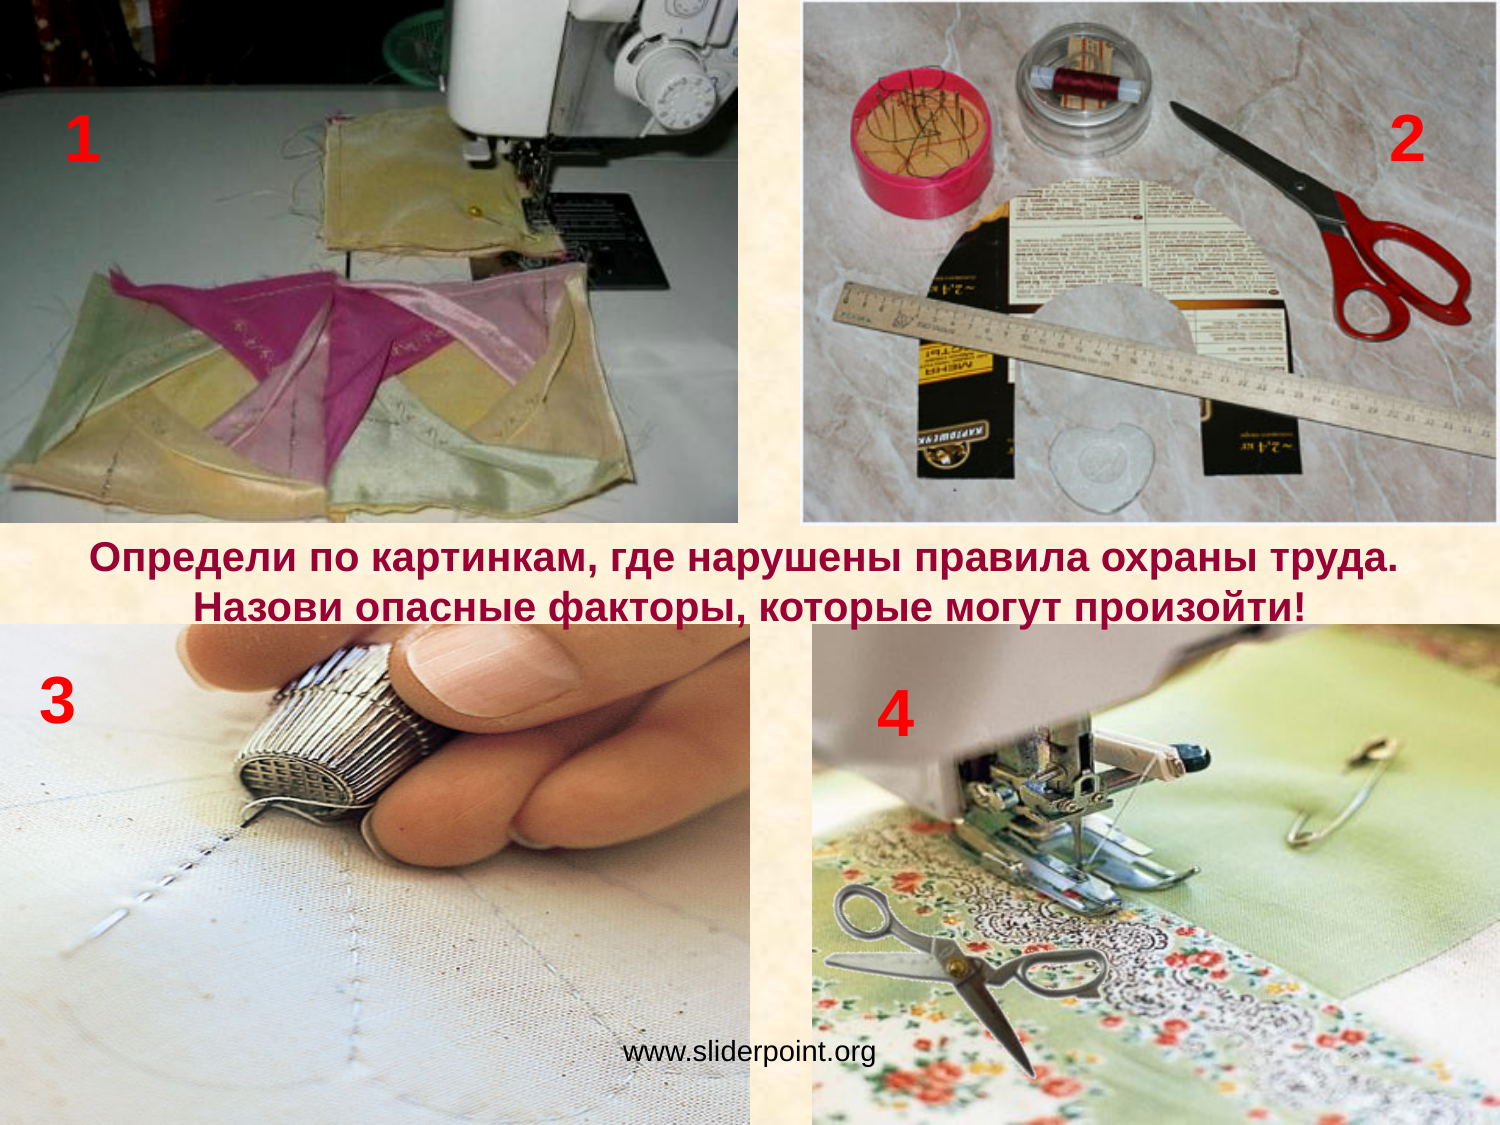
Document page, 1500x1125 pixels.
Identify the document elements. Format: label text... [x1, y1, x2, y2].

picture [0, 0, 1500, 526]
picture [0, 624, 1500, 1125]
text_box Определи по картинкам, где нарушены правила охраны труда. Назови опасные факторы, которые могут произойти! [0, 522, 1500, 638]
footer www.sliderpoint.org [754, 1024, 807, 1103]
